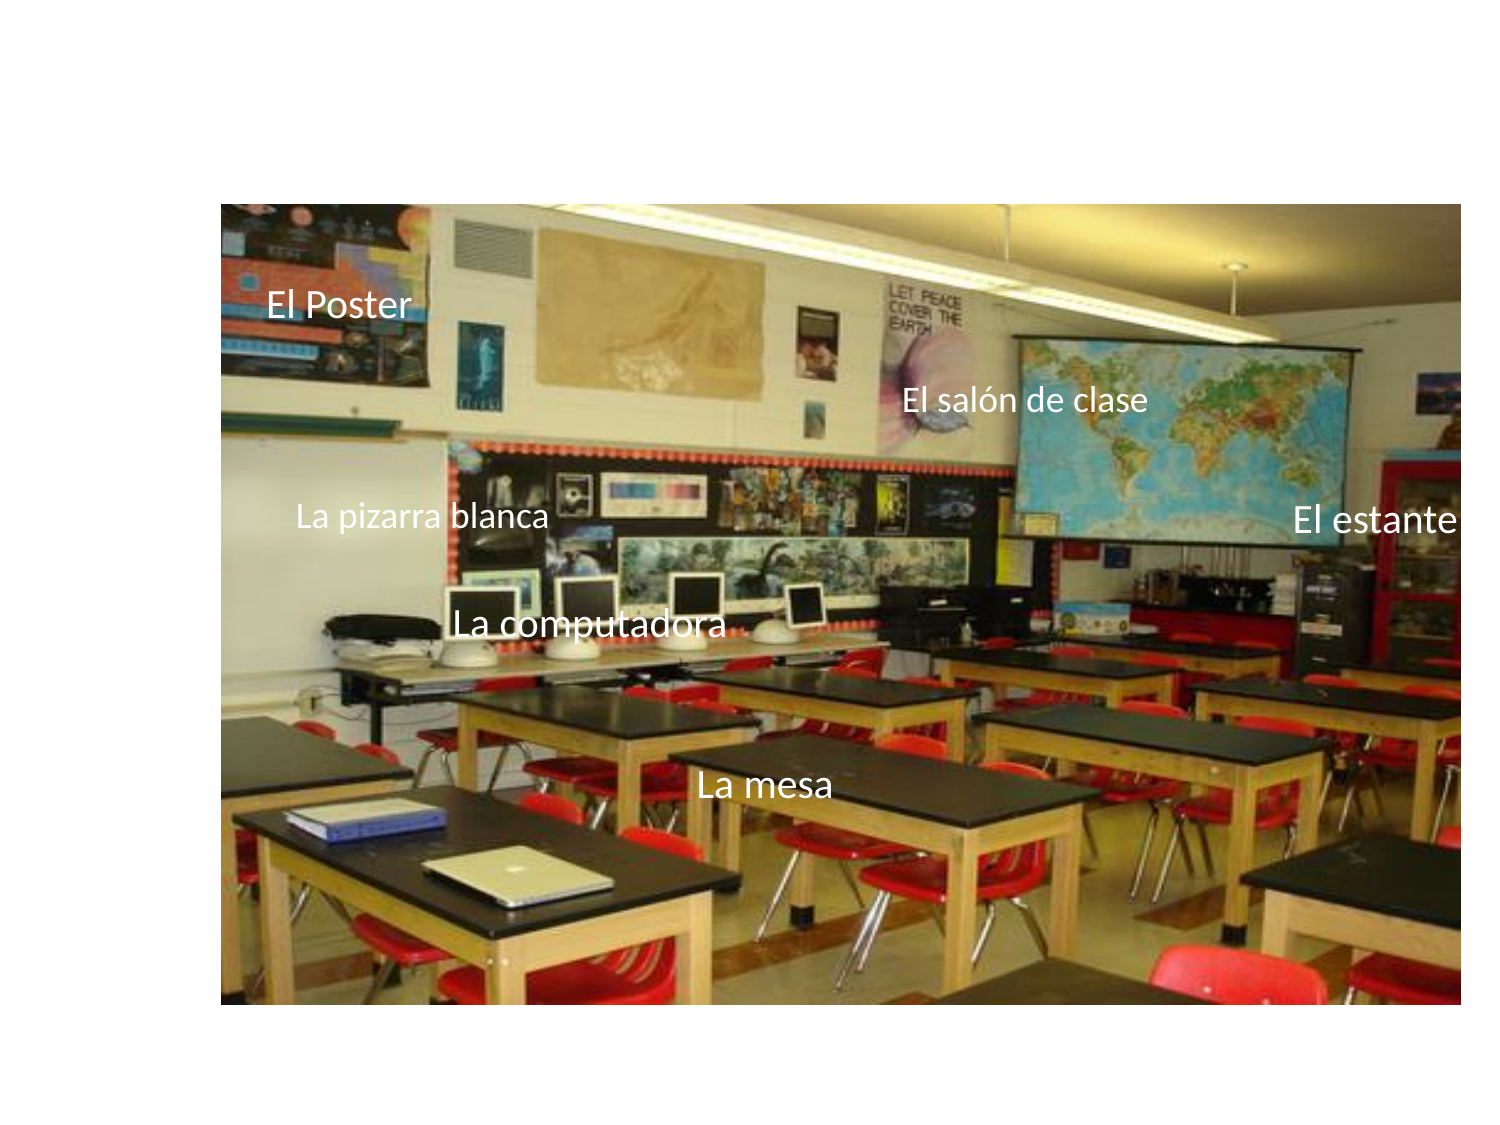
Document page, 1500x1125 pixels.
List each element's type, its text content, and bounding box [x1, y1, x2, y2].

picture [220, 204, 1461, 1006]
text_box El estante [1466, 484, 1473, 549]
